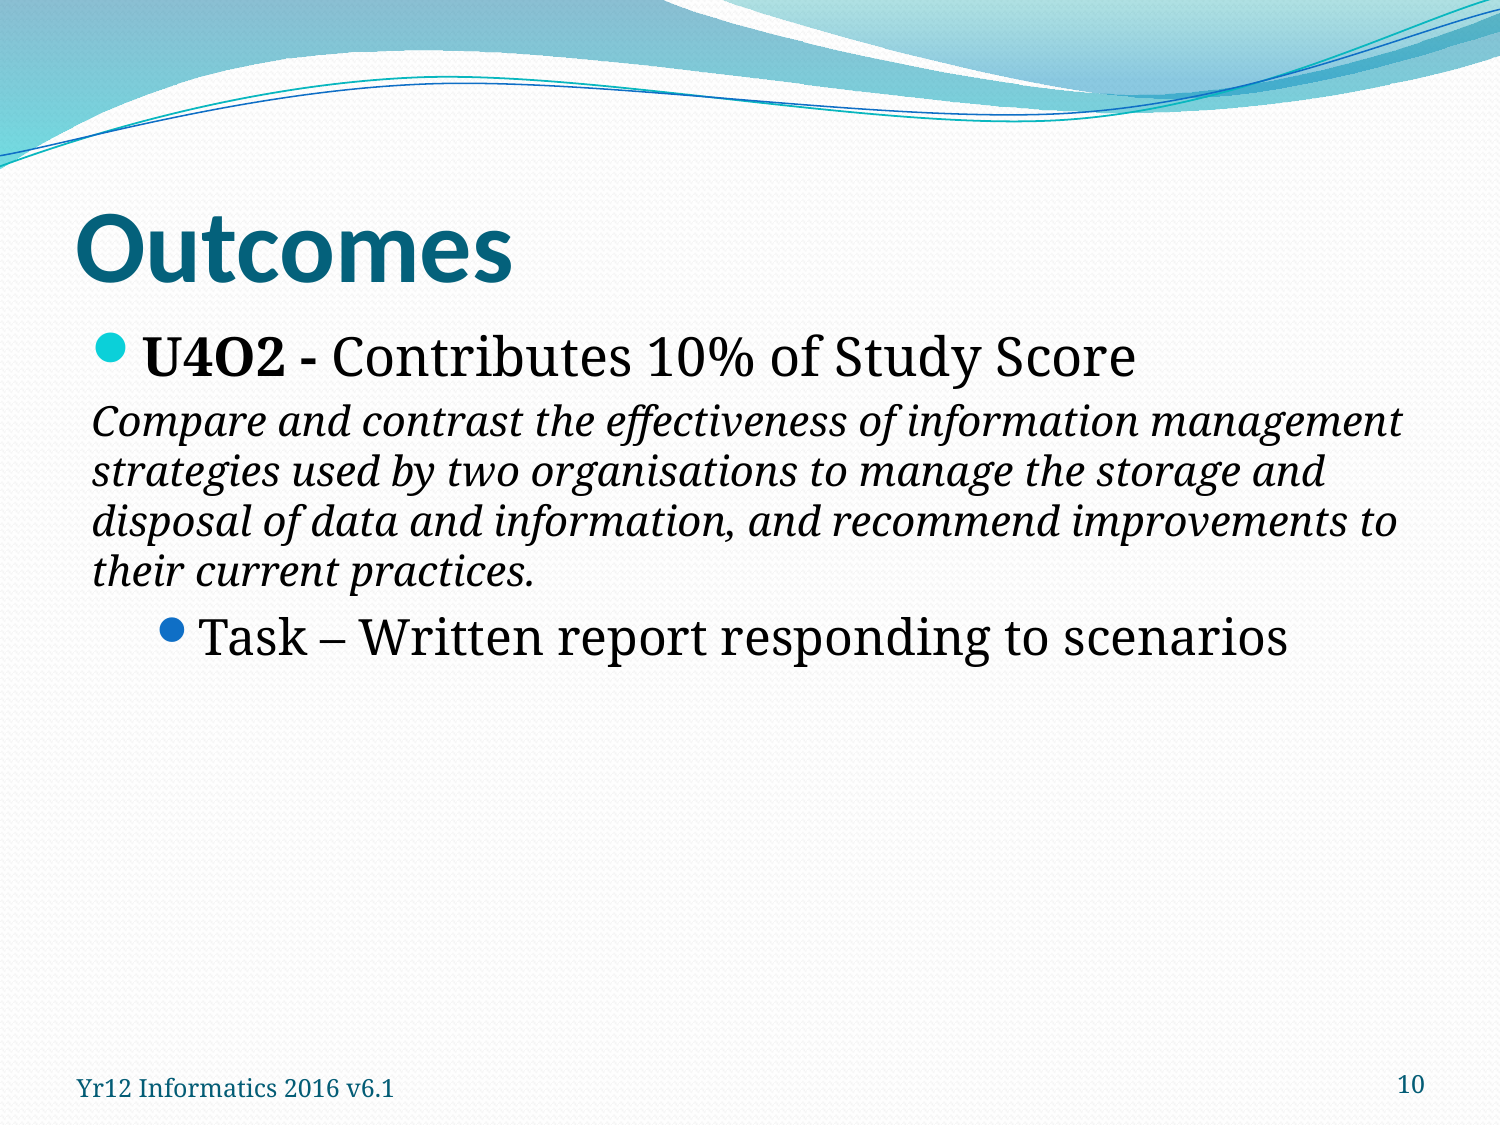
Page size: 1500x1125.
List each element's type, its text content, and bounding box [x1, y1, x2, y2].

slide_number 10 [1299, 1042, 1425, 1103]
title Outcomes [75, 115, 1425, 303]
list U4O2 - Contributes 10% of Study Score Compare and contrast the effectiveness of information management strategies used by two organisations to manage the storage and disposal of data and information, and recommend improvements to their current practices. Task – Written report responding to scenarios [76, 314, 1427, 1035]
footer Yr12 Informatics 2016 v6.1 [76, 1046, 627, 1107]
